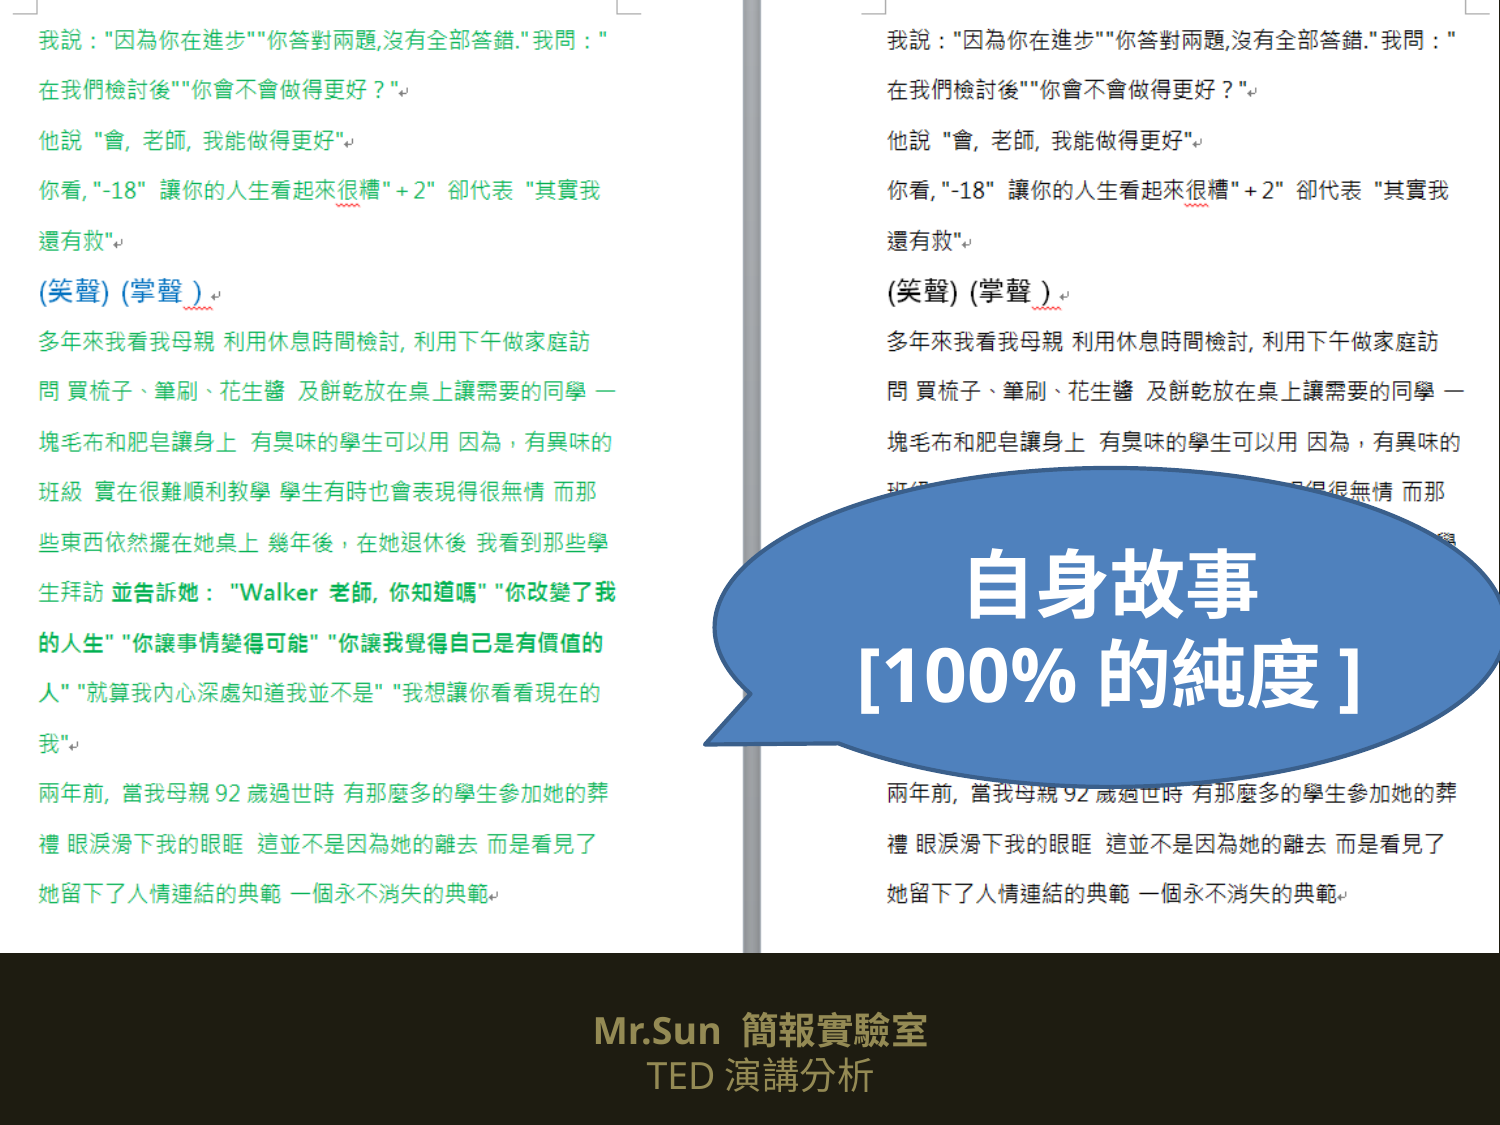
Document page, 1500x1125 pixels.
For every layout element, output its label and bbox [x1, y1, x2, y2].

text_box [0, 958, 1500, 1115]
picture [0, 0, 1499, 953]
